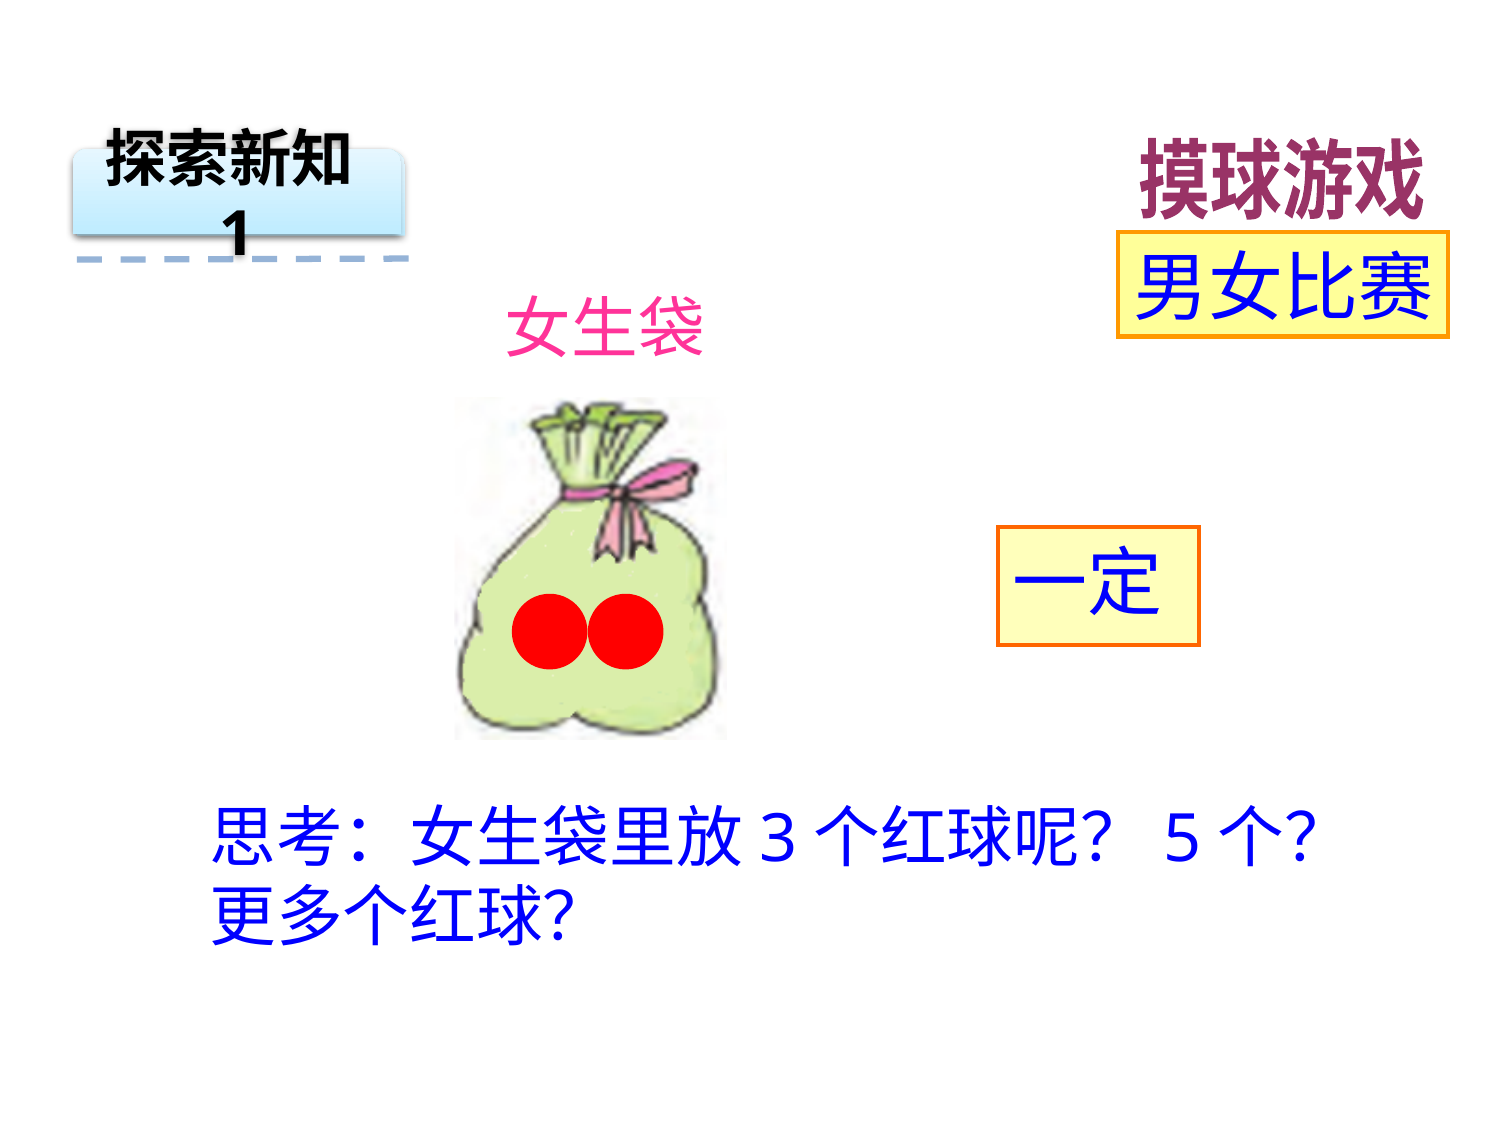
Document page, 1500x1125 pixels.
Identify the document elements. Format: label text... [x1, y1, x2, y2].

text_box 思考：女生袋里放3个红球呢？5个？更多个红球？ [194, 786, 1329, 962]
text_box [76, 150, 417, 260]
text_box 女生袋 [490, 278, 721, 374]
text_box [454, 396, 727, 740]
text_box 一定 [998, 527, 1199, 645]
text_box 男女比赛 [1118, 231, 1449, 337]
